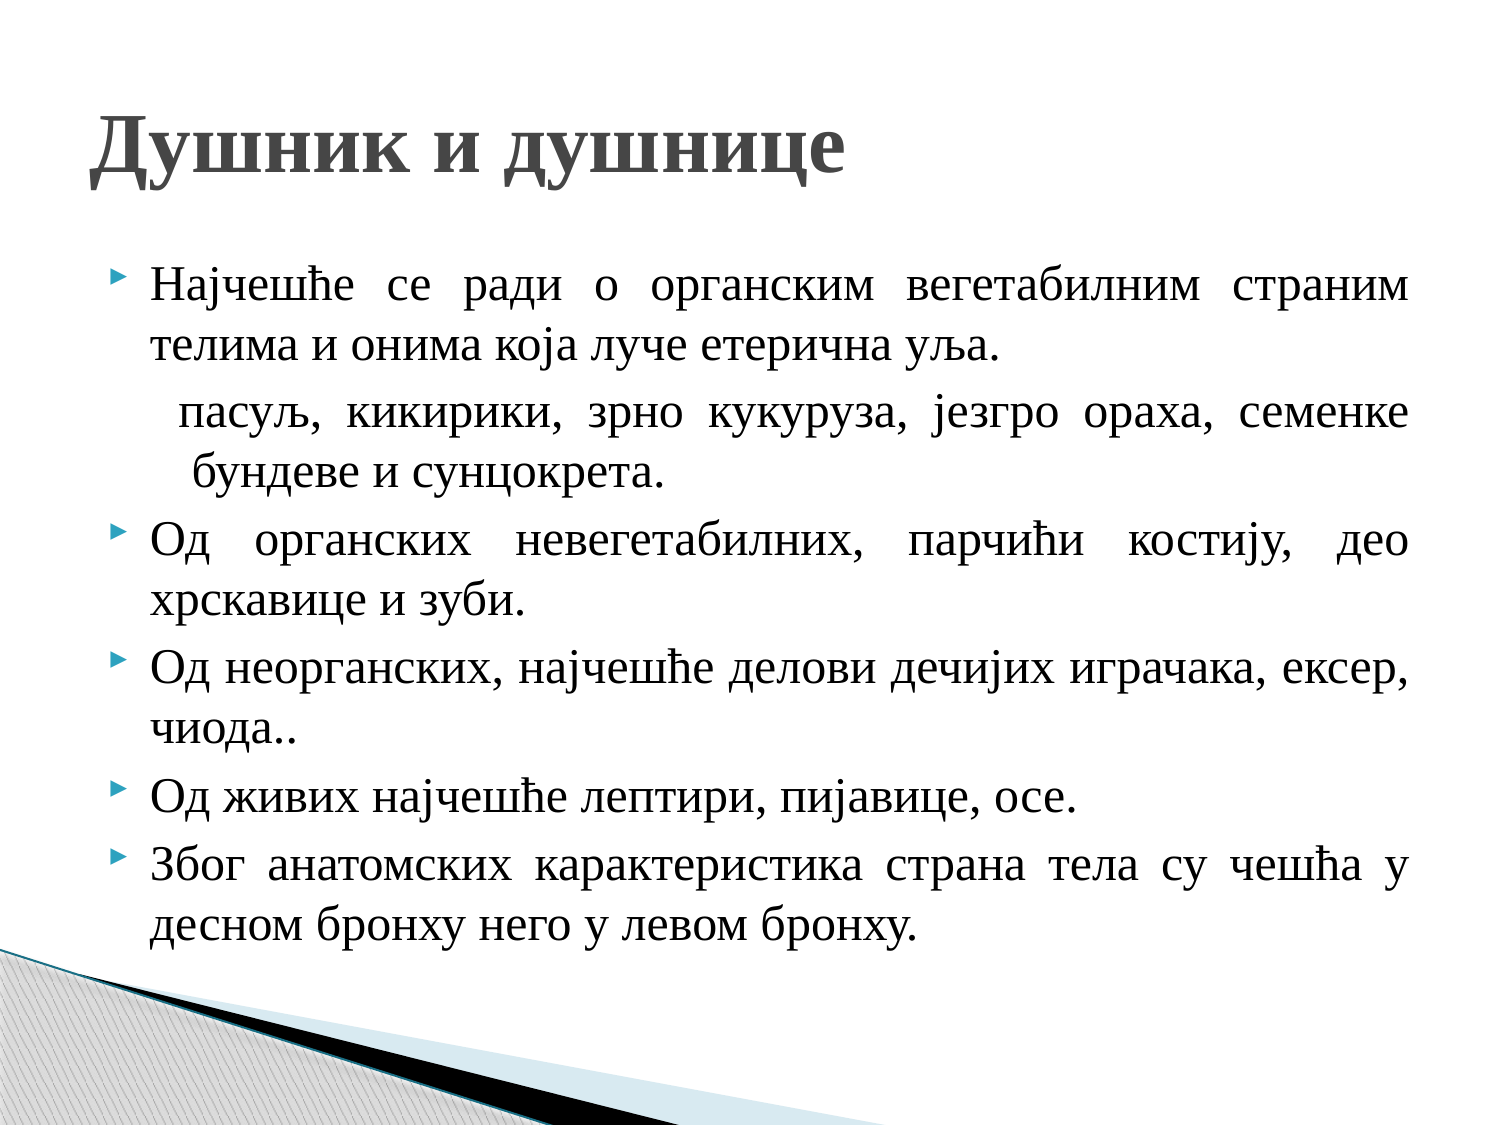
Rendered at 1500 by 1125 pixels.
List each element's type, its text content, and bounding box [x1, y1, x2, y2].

title Душник и душнице [75, 45, 1425, 233]
list Најчешће се ради о органским вегетабилним страним телима и онима која луче етерична уља. пасуљ, кикирики, зрно кукуруза, језгро ораха, семенке бундеве и сунцокрета. Од органских невегетабилних, парчићи костију, део хрскавице и зуби. Од неорганских, најчешће делови дечијих играчака, ексер, чиода.. Од живих најчешће лептири, пијавице, осе. Због анатомских карактеристика страна тела су чешћа у десном бронху него у левом бронху. [75, 243, 1425, 986]
